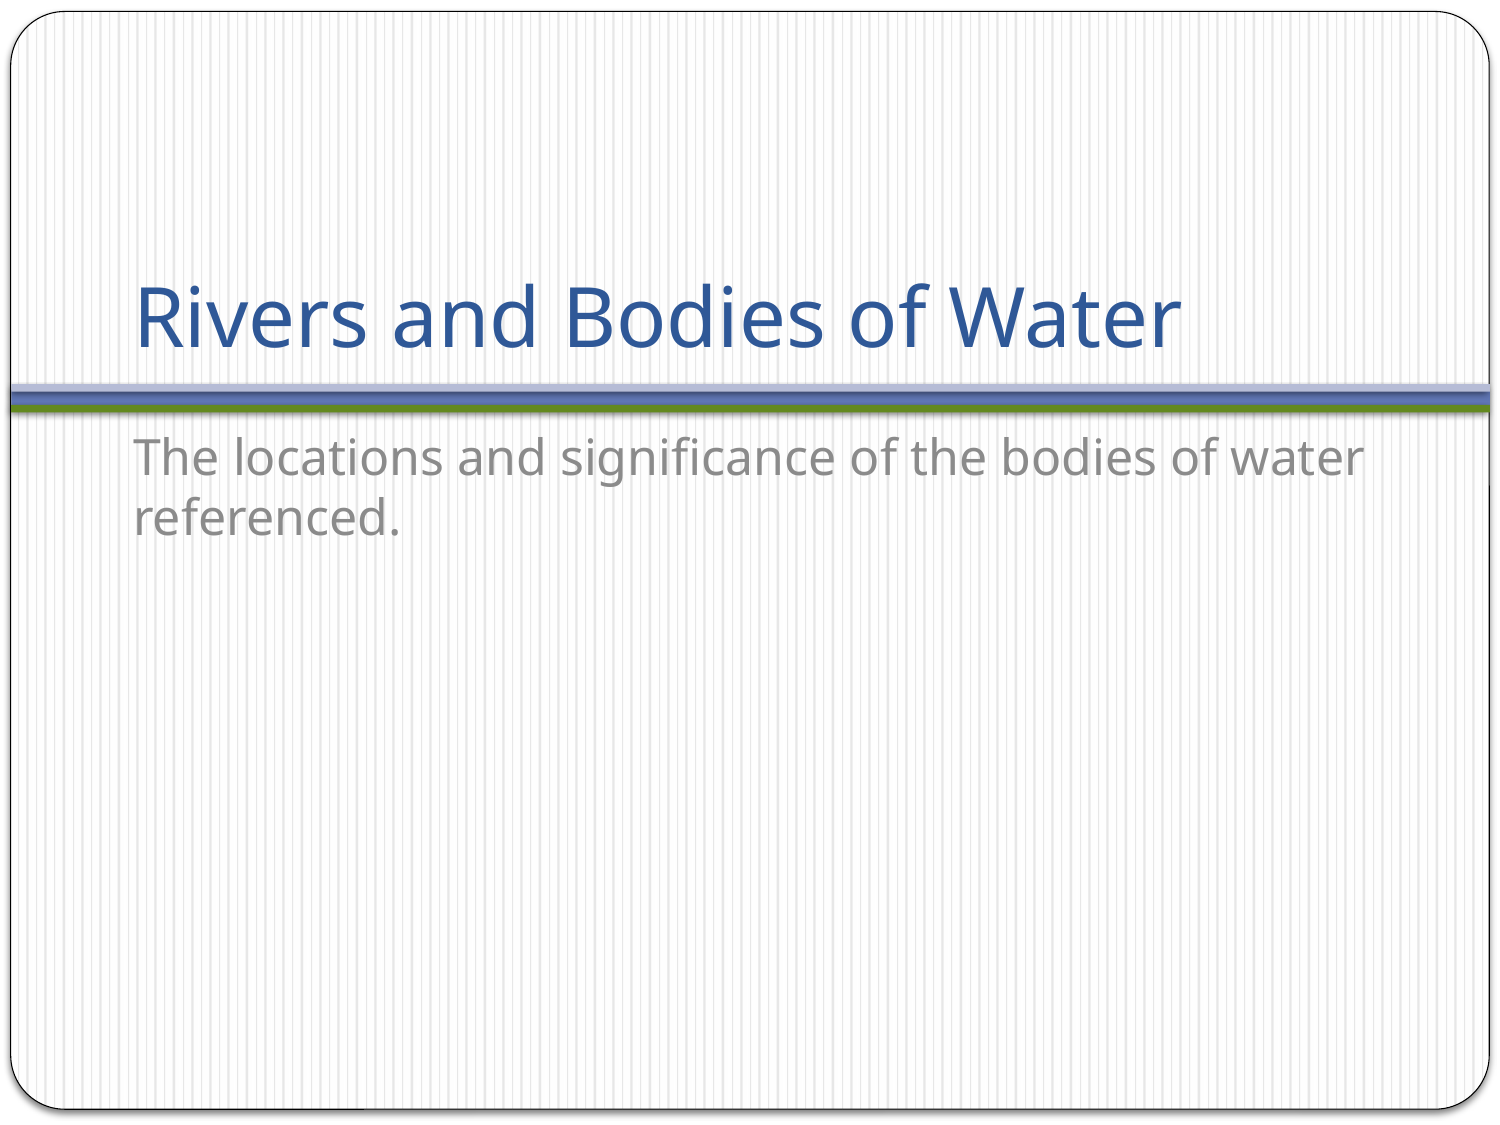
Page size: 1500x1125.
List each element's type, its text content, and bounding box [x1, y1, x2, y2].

list The locations and significance of the bodies of water referenced. [118, 417, 1394, 638]
title Rivers and Bodies of Water [118, 156, 1394, 380]
